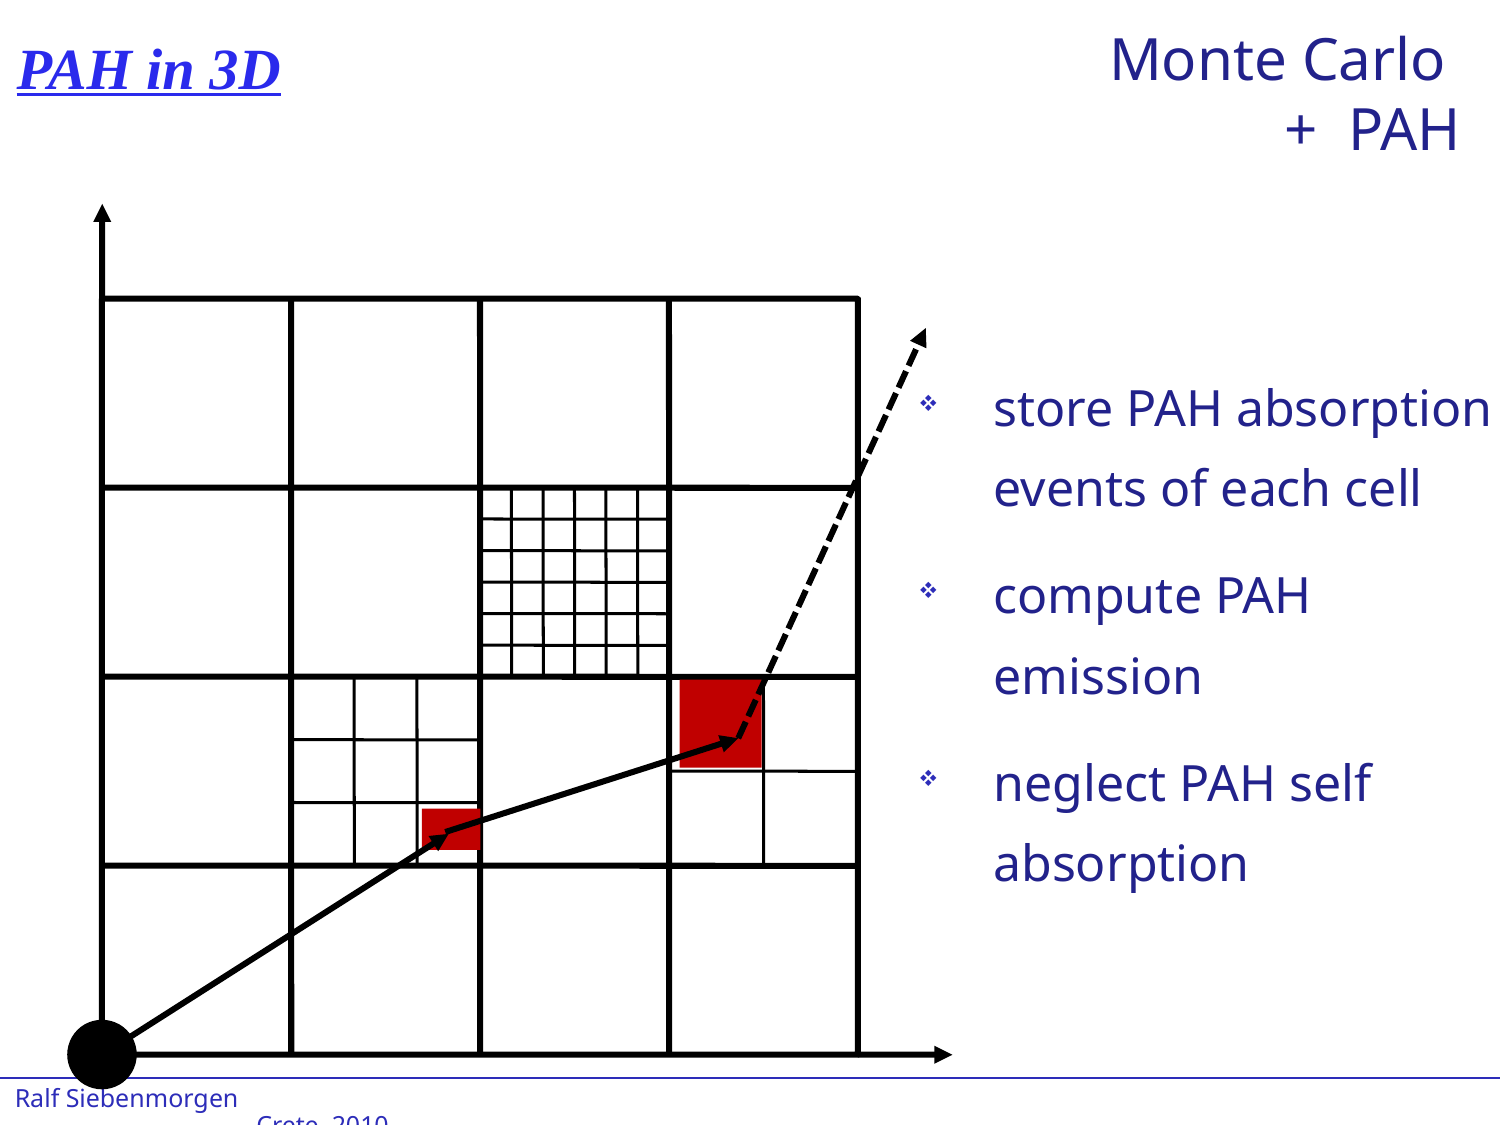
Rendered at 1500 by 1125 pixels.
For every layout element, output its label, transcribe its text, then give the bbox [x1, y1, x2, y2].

text_box [544, 551, 574, 582]
text_box [292, 740, 354, 802]
text_box [67, 1020, 137, 1089]
text_box [292, 677, 354, 739]
text_box [292, 298, 480, 487]
text_box [512, 614, 543, 645]
text_box [481, 677, 669, 820]
text_box [512, 646, 543, 676]
text_box [101, 833, 449, 1055]
text_box [857, 1048, 953, 1061]
text_box [481, 298, 858, 487]
text_box [355, 803, 417, 865]
text_box [607, 646, 637, 676]
text_box [544, 583, 574, 613]
text_box [481, 761, 669, 865]
text_box [101, 298, 291, 1035]
text_box [638, 488, 669, 519]
text_box [481, 646, 511, 676]
text_box [638, 520, 669, 550]
text_box [638, 583, 669, 613]
text_box [292, 488, 480, 676]
text_box [670, 866, 858, 1055]
text_box [481, 614, 511, 645]
text_box [481, 488, 511, 550]
text_box [418, 740, 480, 802]
text_box [421, 808, 481, 850]
text_box [481, 866, 669, 1055]
text_box [355, 677, 480, 739]
text_box [606, 520, 637, 550]
text_box [402, 855, 417, 865]
text_box [575, 488, 605, 519]
text_box [607, 583, 637, 613]
text_box [512, 520, 543, 550]
text_box [606, 488, 637, 519]
text_box [481, 583, 511, 613]
text_box [670, 687, 763, 771]
text_box [512, 488, 543, 519]
text_box [764, 677, 858, 771]
text_box [96, 203, 109, 299]
text_box [670, 677, 763, 759]
text_box [512, 551, 543, 582]
text_box Monte Carlo + PAH [1101, 27, 1477, 153]
text_box [764, 772, 858, 865]
text_box [638, 646, 669, 676]
text_box [544, 646, 574, 676]
text_box [418, 803, 480, 852]
text_box [481, 551, 511, 582]
text_box [679, 679, 762, 768]
text_box [670, 772, 763, 865]
text_box [914, 328, 927, 351]
text_box [132, 936, 291, 1055]
text_box [607, 614, 637, 645]
text_box [292, 866, 480, 1055]
text_box [355, 740, 417, 802]
text_box [544, 520, 574, 550]
text_box [544, 488, 574, 519]
text_box [292, 803, 354, 865]
text_box store PAH absorption events of each cell compute PAH emission neglect PAH self absorption [902, 351, 1500, 1043]
text_box [575, 551, 637, 582]
text_box [512, 583, 543, 613]
text_box [575, 614, 606, 645]
text_box [670, 488, 858, 676]
text_box [575, 520, 605, 550]
text_box [418, 850, 480, 865]
text_box [638, 614, 669, 645]
text_box PAH in 3D [1, 0, 296, 109]
text_box [544, 614, 574, 645]
text_box [638, 551, 669, 582]
text_box [575, 583, 606, 613]
text_box [575, 646, 606, 676]
text_box [445, 736, 738, 833]
